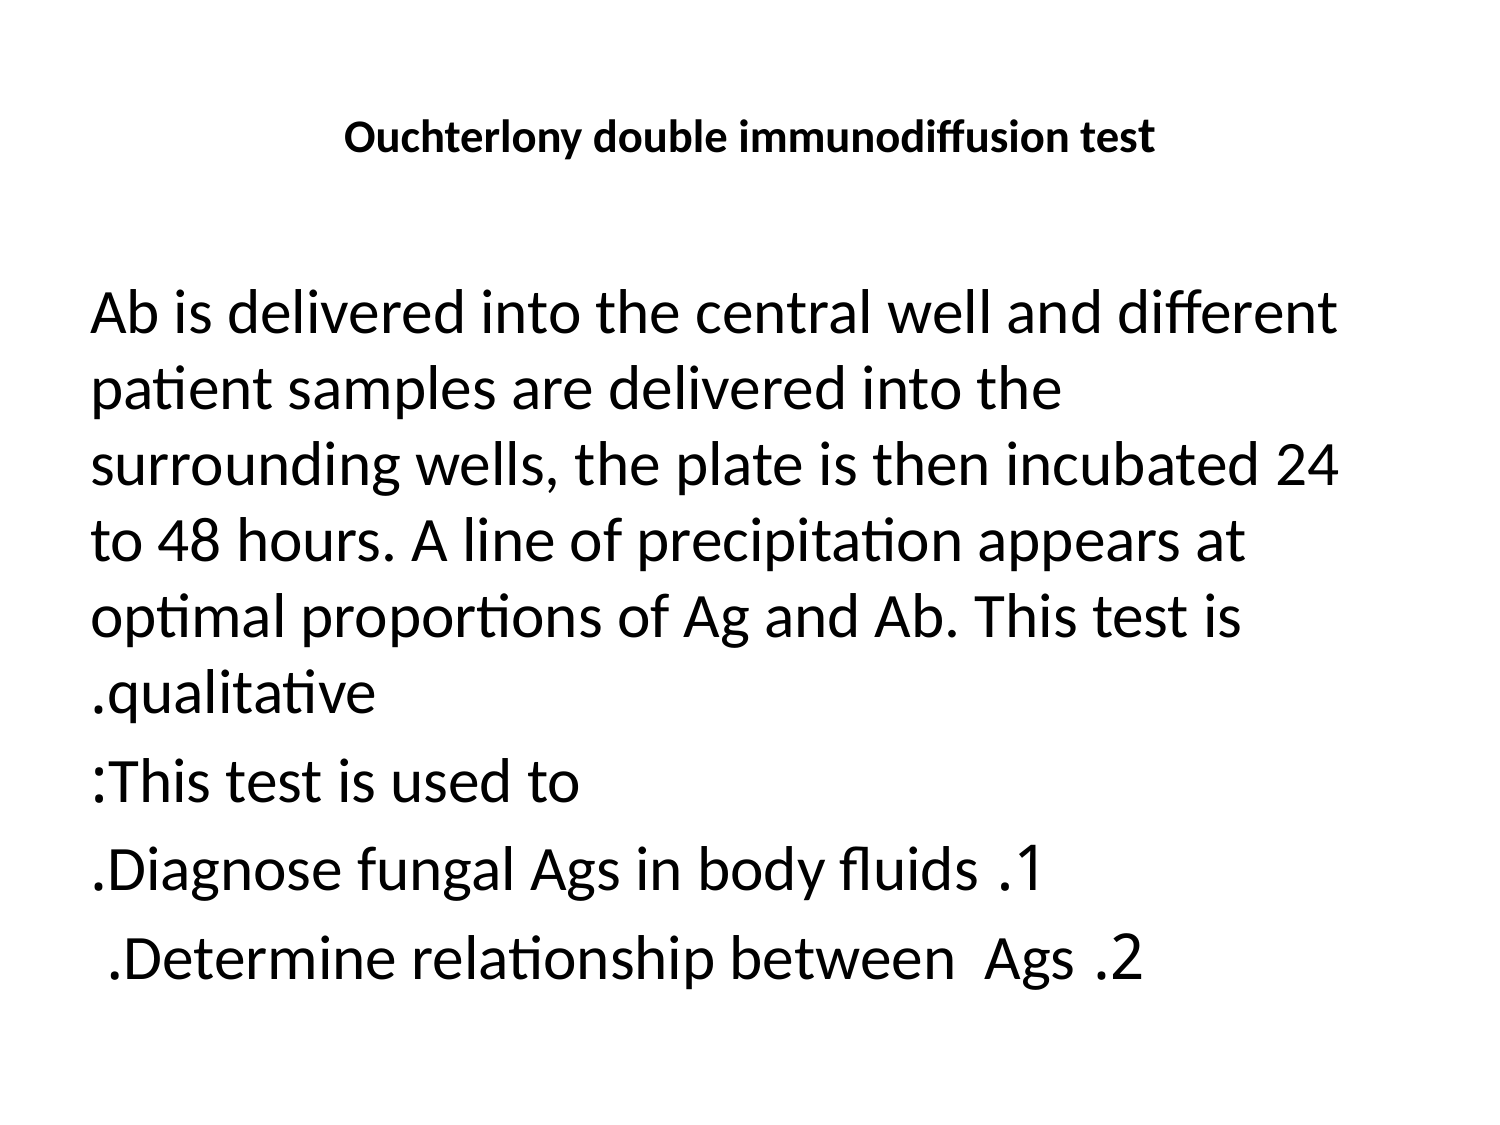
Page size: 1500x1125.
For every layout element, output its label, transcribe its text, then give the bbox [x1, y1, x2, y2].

list Ab is delivered into the central well and different patient samples are delivered into the surrounding wells, the plate is then incubated 24 to 48 hours. A line of precipitation appears at optimal proportions of Ag and Ab. This test is qualitative. This test is used to: 1. Diagnose fungal Ags in body fluids. 2. Determine relationship between Ags. [75, 262, 1442, 1005]
title Ouchterlony double immunodiffusion test [75, 93, 1425, 233]
